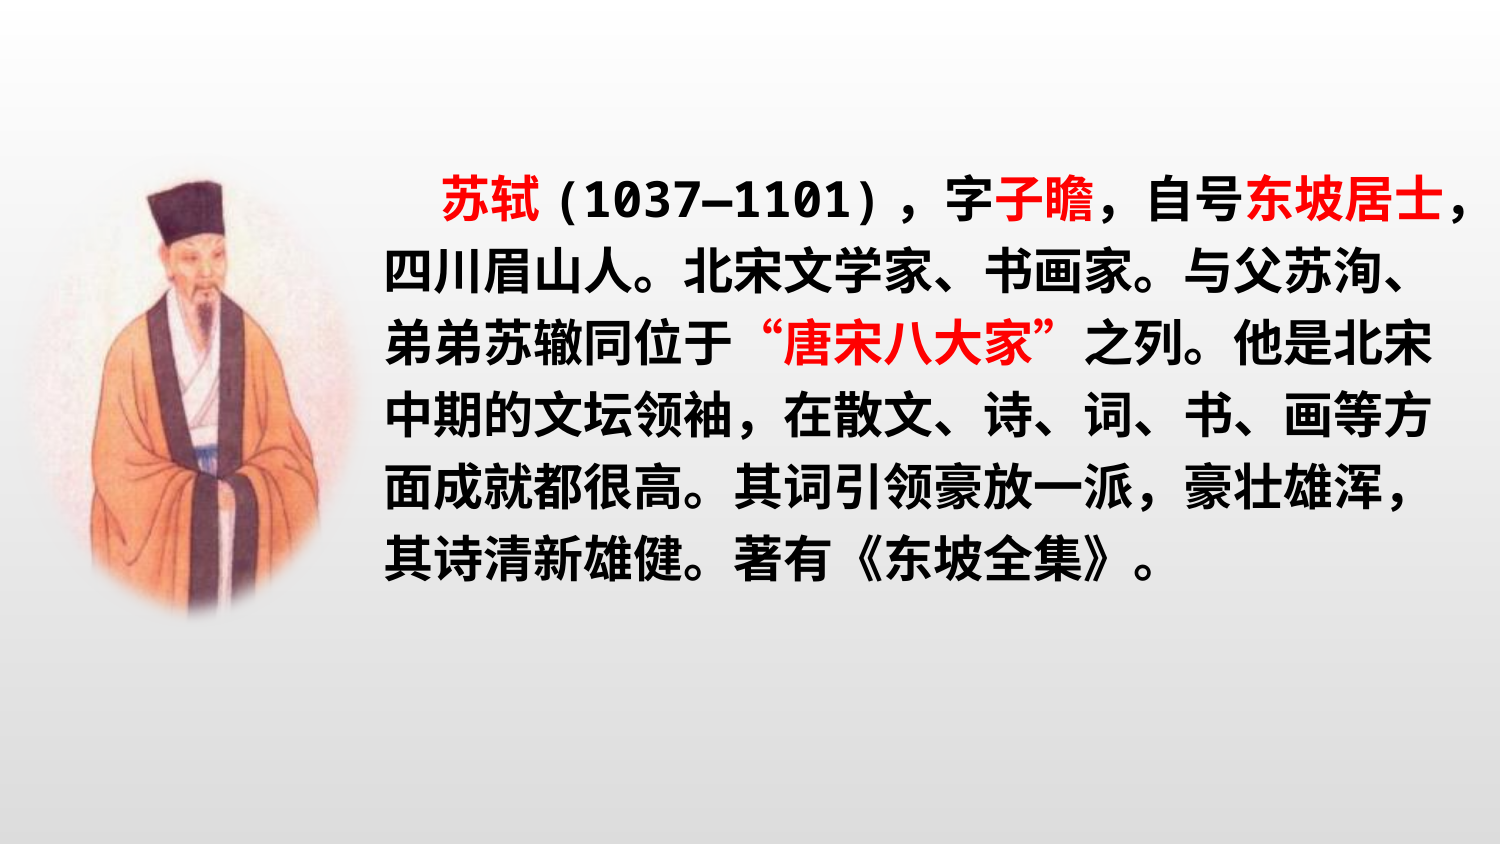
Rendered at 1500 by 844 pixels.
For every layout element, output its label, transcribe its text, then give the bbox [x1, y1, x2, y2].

picture [10, 151, 373, 628]
text_box 苏轼(1037—1101)，字子瞻，自号东坡居士，四川眉山人。北宋文学家、书画家。与父苏洵、弟弟苏辙同位于“唐宋八大家”之列。他是北宋中期的文坛领袖，在散文、诗、词、书、画等方面成就都很高。其词引领豪放一派，豪壮雄浑，其诗清新雄健。著有《东坡全集》。 [372, 150, 1471, 594]
